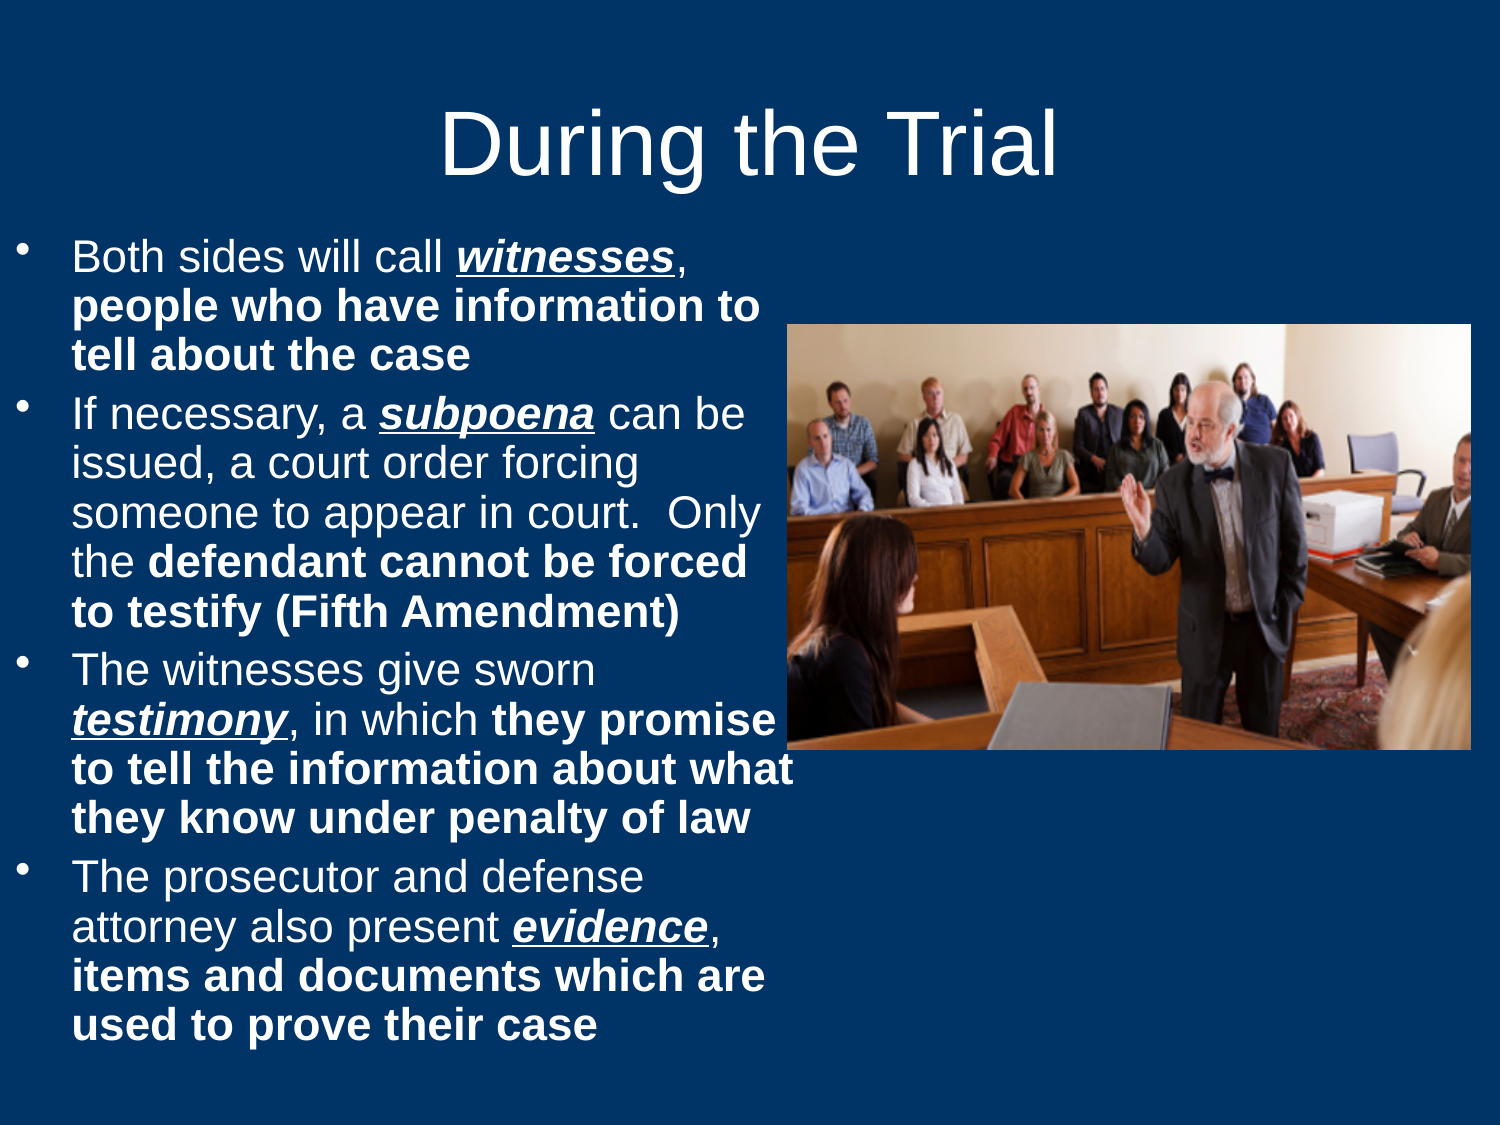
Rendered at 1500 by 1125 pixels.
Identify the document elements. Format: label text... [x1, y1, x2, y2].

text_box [787, 324, 1471, 751]
list Both sides will call witnesses, people who have information to tell about the case If necessary, a subpoena can be issued, a court order forcing someone to appear in court. Only the defendant cannot be forced to testify (Fifth Amendment) The witnesses give sworn testimony, in which they promise to tell the information about what they know under penalty of law The prosecutor and defense attorney also present evidence, items and documents which are used to prove their case [0, 224, 813, 1050]
title During the Trial [75, 45, 1425, 233]
